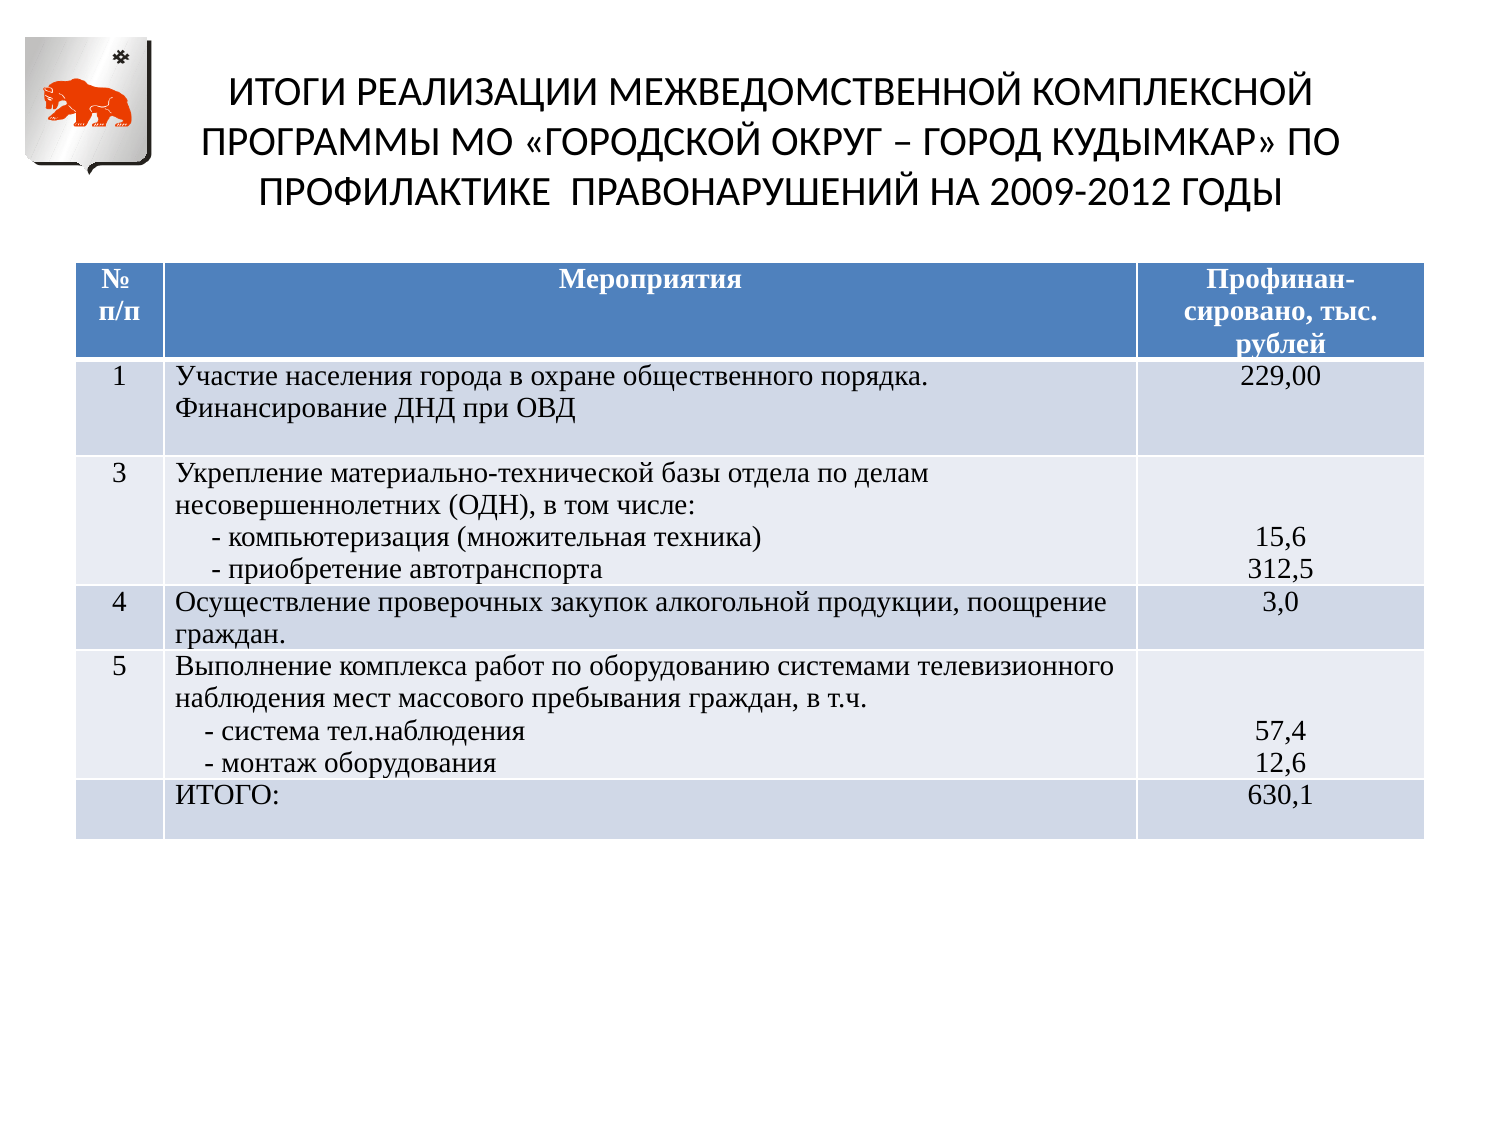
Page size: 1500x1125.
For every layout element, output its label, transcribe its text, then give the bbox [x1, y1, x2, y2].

title ИТОГИ РЕАЛИЗАЦИИ МЕЖВЕДОМСТВЕННОЙ КОМПЛЕКСНОЙ ПРОГРАММЫ МО «ГОРОДСКОЙ ОКРУГ – ГОРОД КУДЫМКАР» ПО ПРОФИЛАКТИКЕ ПРАВОНАРУШЕНИЙ НА 2009-2012 ГОДЫ [117, 45, 1425, 233]
table_header Профинан- сировано, тыс. рублей [1138, 263, 1424, 357]
table_cell 1 [76, 362, 163, 455]
table_cell 15,6 312,5 [1138, 457, 1424, 584]
table_cell 5 [76, 651, 163, 778]
table_header № п/п [76, 263, 163, 357]
table_cell 57,4 12,6 [1138, 651, 1424, 778]
picture [23, 34, 153, 176]
table_cell 3,0 [1138, 586, 1424, 649]
table_cell 229,00 [1138, 362, 1424, 455]
table_cell Участие населения города в охране общественного порядка. Финансирование ДНД при ОВД [165, 362, 1136, 455]
table_cell 630,1 [1138, 780, 1424, 839]
table_cell [76, 780, 163, 839]
table_header Мероприятия [165, 263, 1136, 357]
table_cell Укрепление материально-технической базы отдела по делам несовершеннолетних (ОДН), в том числе: - компьютеризация (множительная техника) - приобретение автотранспорта [165, 457, 1136, 584]
table_cell 3 [76, 457, 163, 584]
table_cell Осуществление проверочных закупок алкогольной продукции, поощрение граждан. [165, 586, 1136, 649]
table_cell Выполнение комплекса работ по оборудованию системами телевизионного наблюдения мест массового пребывания граждан, в т.ч. - система тел.наблюдения - монтаж оборудования [165, 651, 1136, 778]
table_cell 4 [76, 586, 163, 649]
table_cell ИТОГО: [165, 780, 1136, 839]
